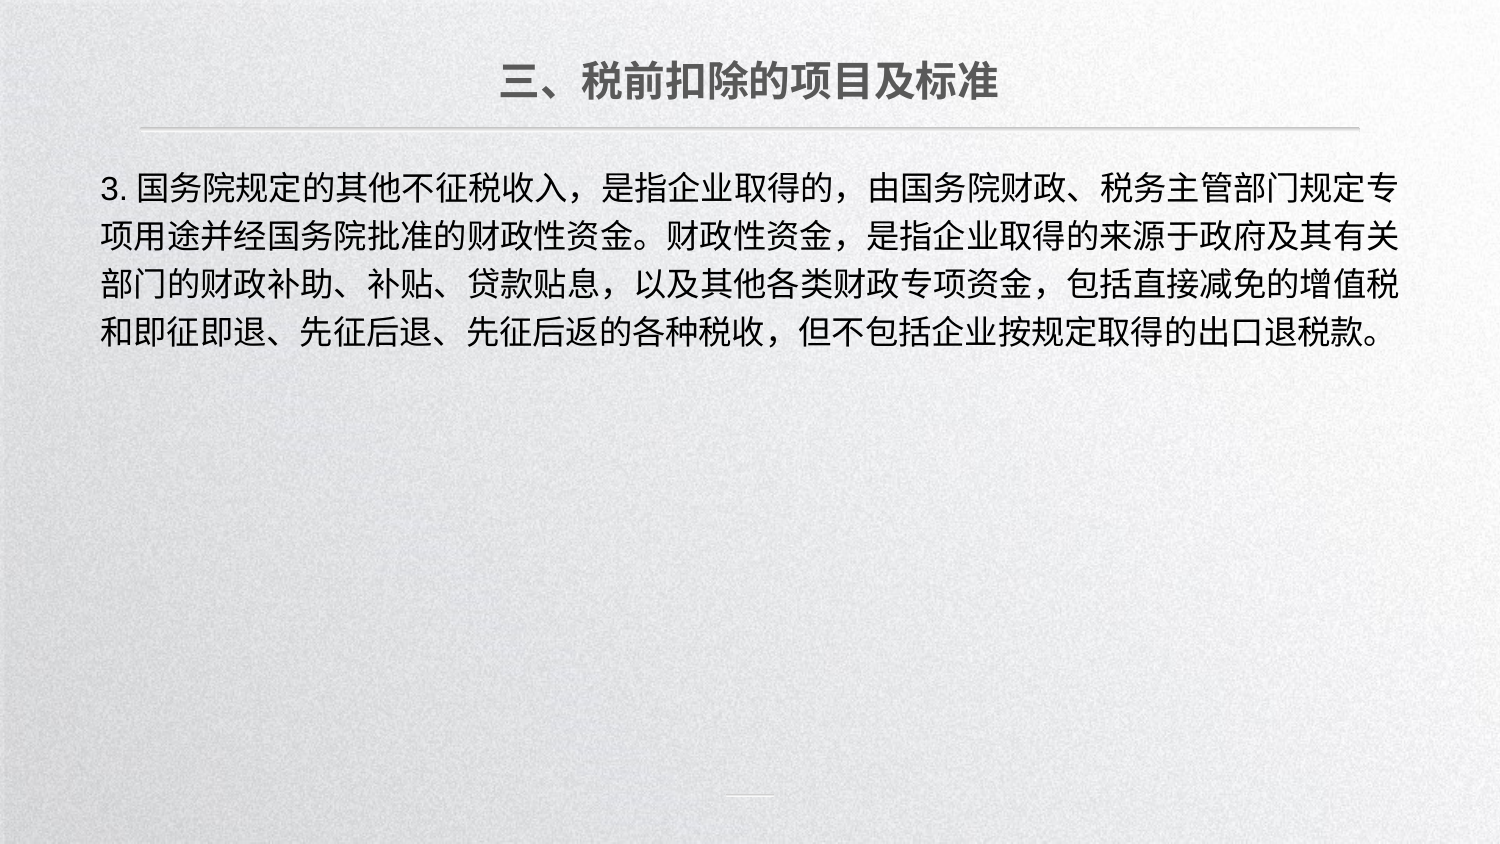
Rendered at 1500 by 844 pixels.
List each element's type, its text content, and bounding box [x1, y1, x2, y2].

picture [0, 0, 1500, 844]
text_box 3.国务院规定的其他不征税收入，是指企业取得的，由国务院财政、税务主管部门规定专项用途并经国务院批准的财政性资金。财政性资金，是指企业取得的来源于政府及其有关部门的财政补助、补贴、贷款贴息，以及其他各类财政专项资金，包括直接减免的增值税和即征即退、先征后退、先征后返的各种税收，但不包括企业按规定取得的出口退税款。 [100, 159, 1400, 412]
text_box 三、税前扣除的项目及标准 [459, 49, 1038, 111]
